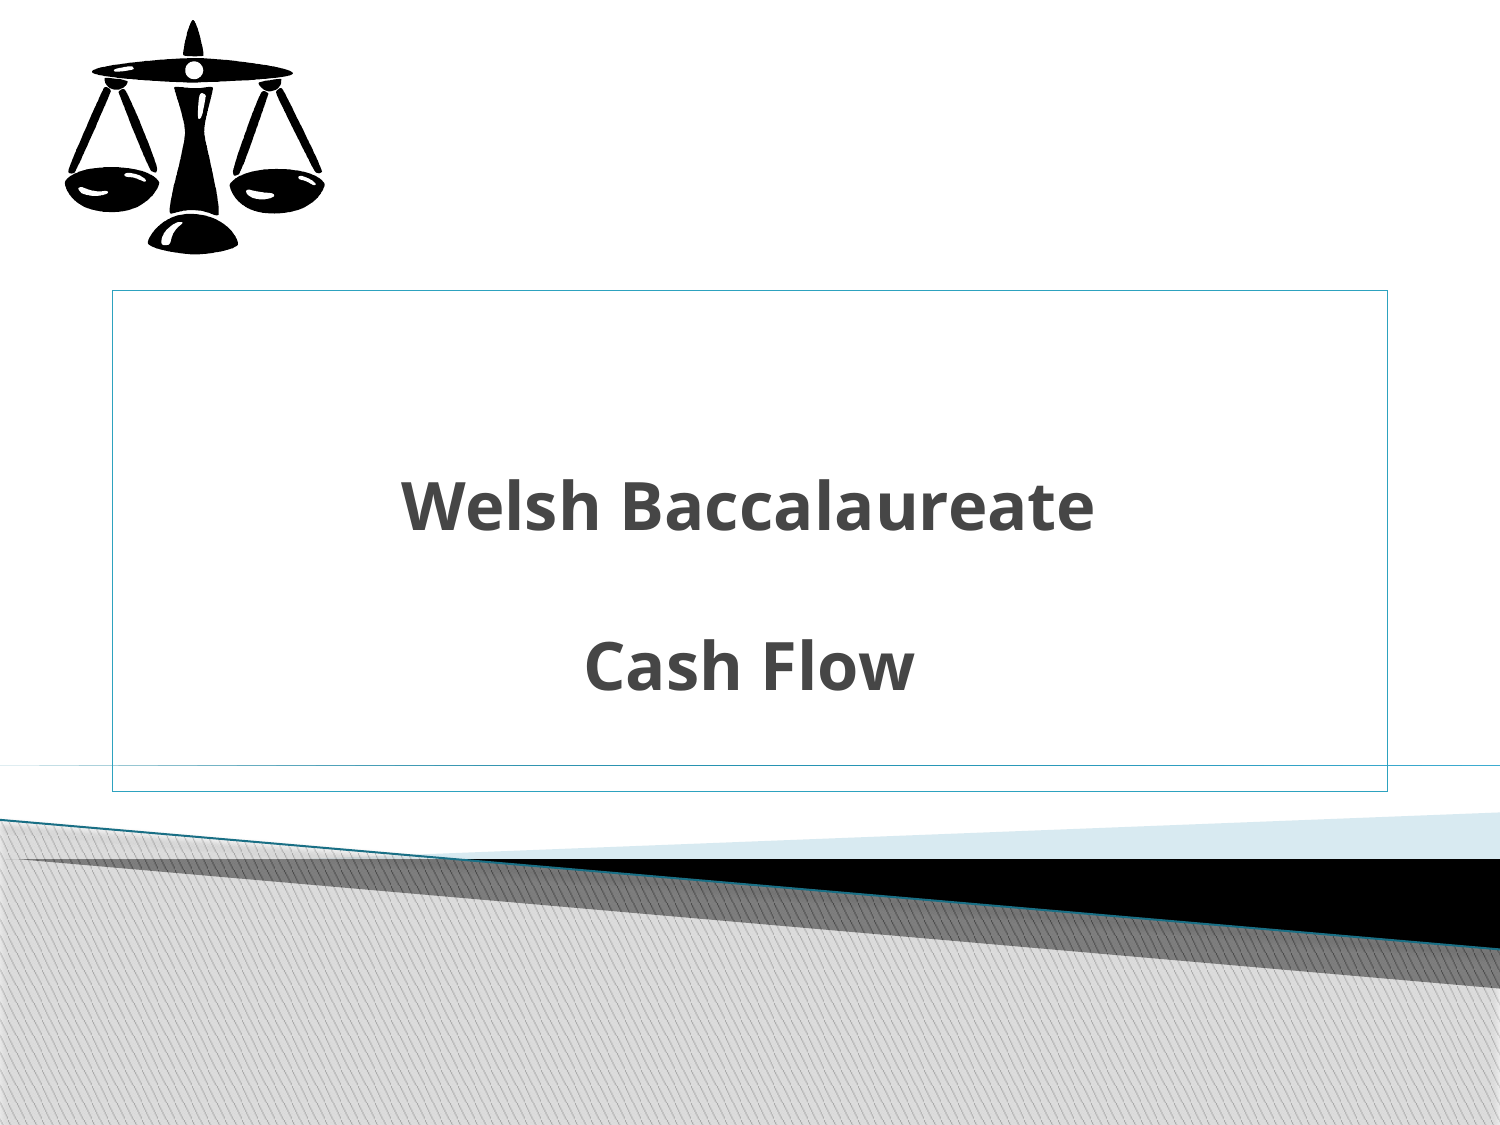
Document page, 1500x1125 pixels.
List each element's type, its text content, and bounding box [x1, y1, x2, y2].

title Welsh Baccalaureate Cash Flow [112, 290, 1388, 792]
picture [64, 19, 326, 255]
picture [5, 859, 1500, 989]
